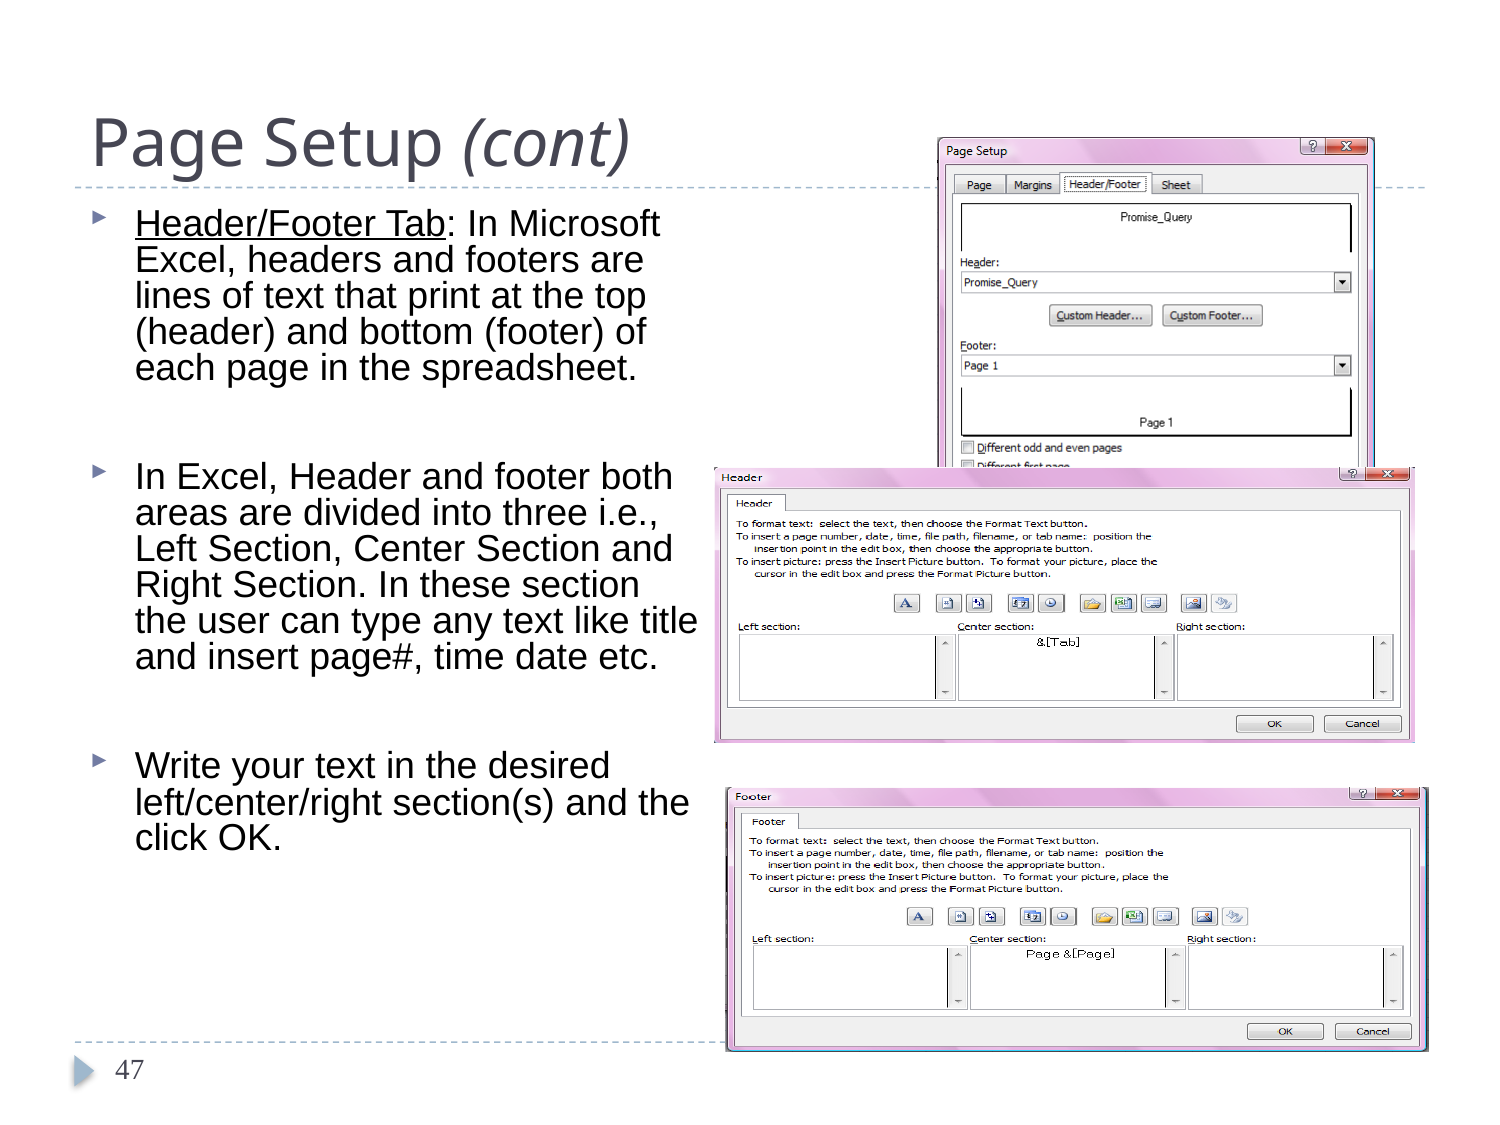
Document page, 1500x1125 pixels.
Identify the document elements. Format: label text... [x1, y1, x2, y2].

slide_number 47 [100, 1042, 426, 1103]
list Header/Footer Tab: In Microsoft Excel, headers and footers are lines of text that print at the top (header) and bottom (footer) of each page in the spreadsheet. In Excel, Header and footer both areas are divided into three i.e., Left Section, Center Section and Right Section. In these section the user can type any text like title and insert page#, time date etc. Write your text in the desired left/center/right section(s) and the click OK. [74, 199, 715, 1011]
title Page Setup (cont) [74, 24, 1426, 188]
picture [724, 787, 1429, 1052]
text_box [714, 137, 1415, 744]
